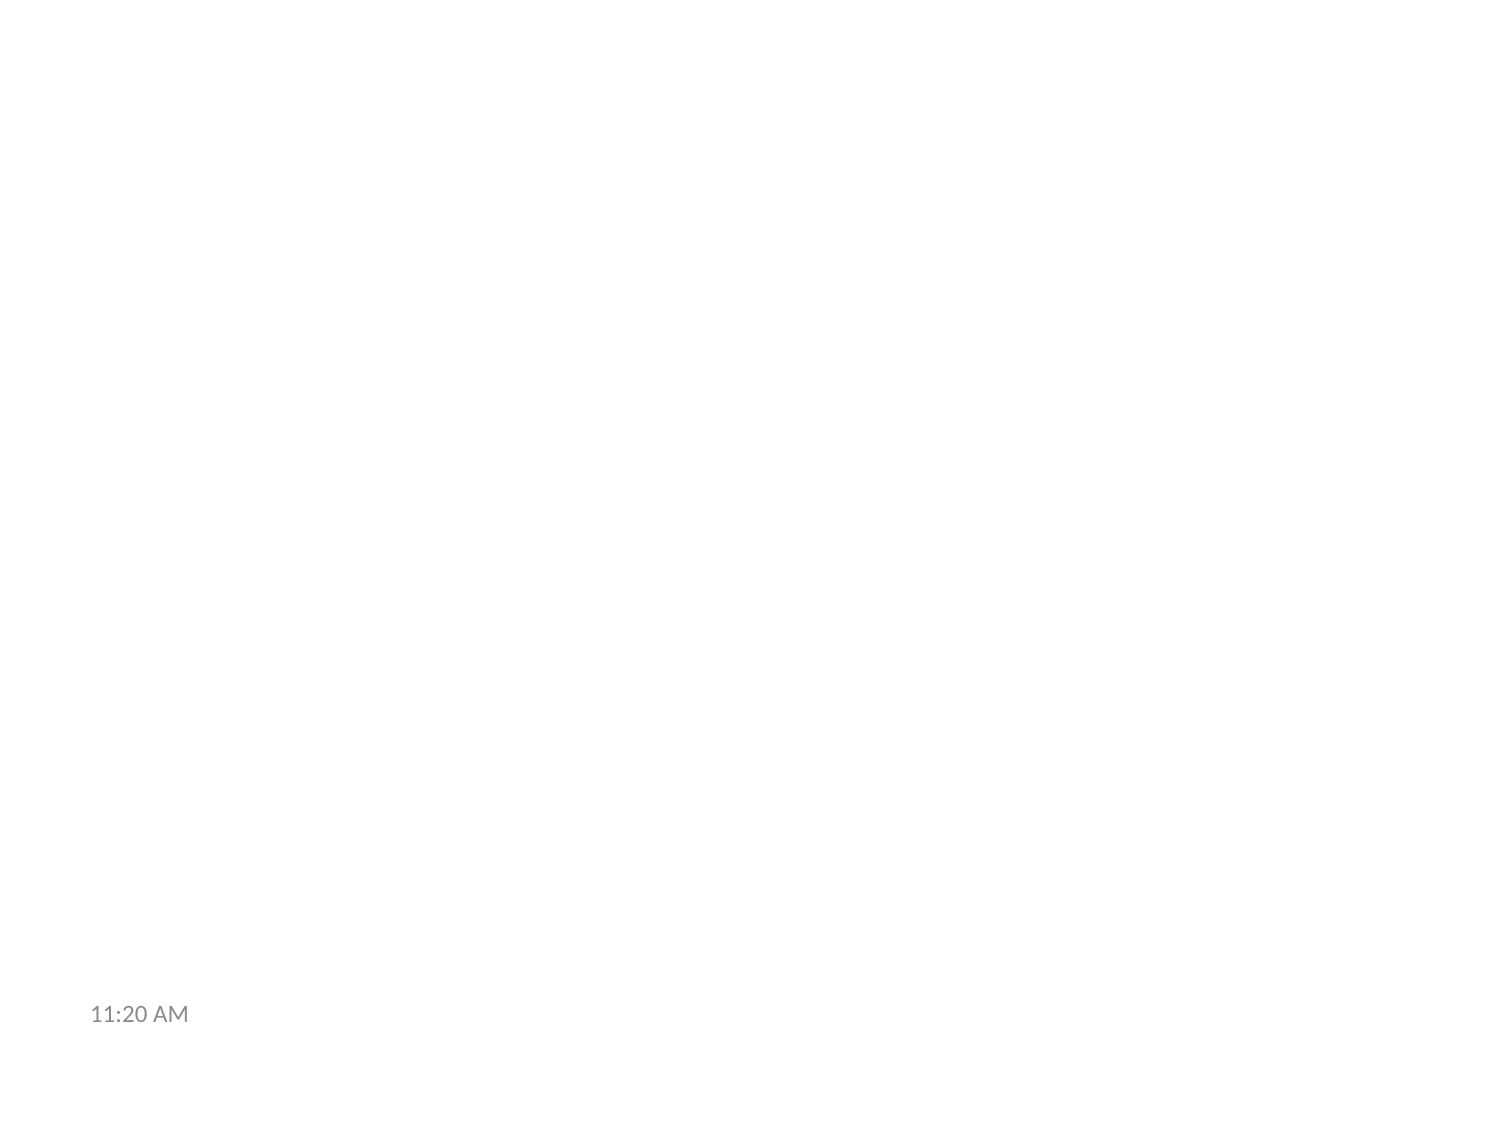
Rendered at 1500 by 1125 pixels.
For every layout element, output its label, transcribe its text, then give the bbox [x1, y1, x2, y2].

text_box 3:35 PM [75, 982, 425, 1043]
